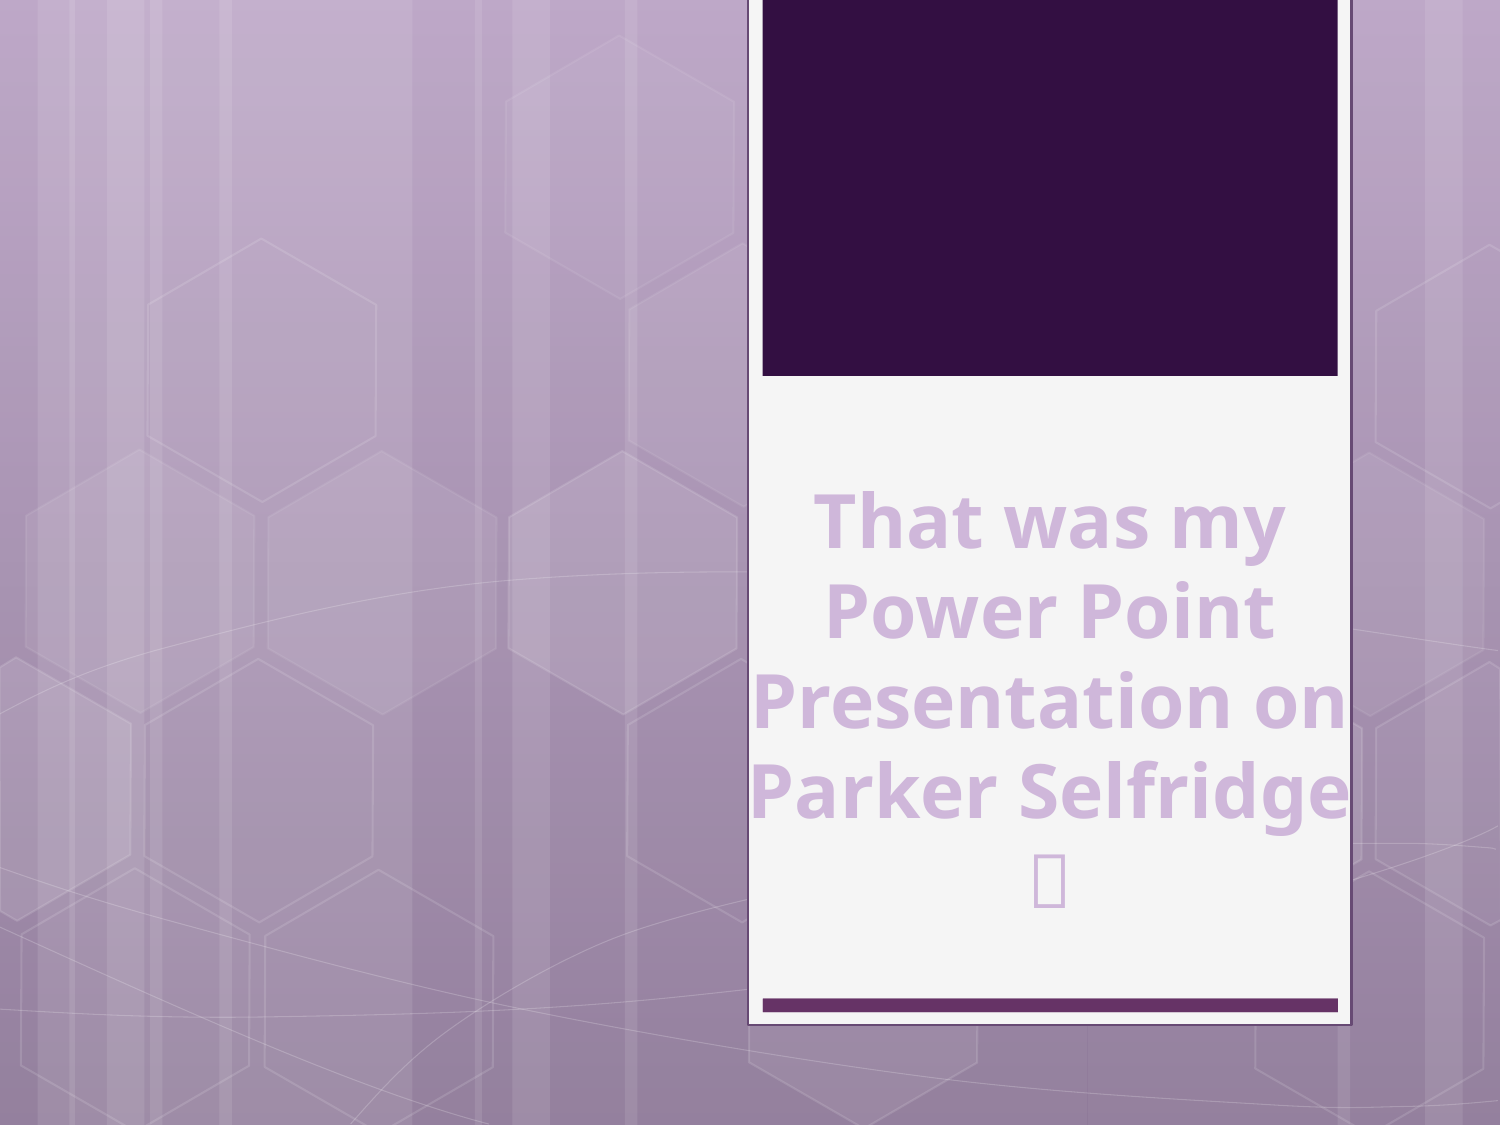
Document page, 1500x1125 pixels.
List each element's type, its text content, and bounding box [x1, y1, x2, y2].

title That was my Power Point Presentation on Parker Selfridge  [707, 420, 1393, 976]
